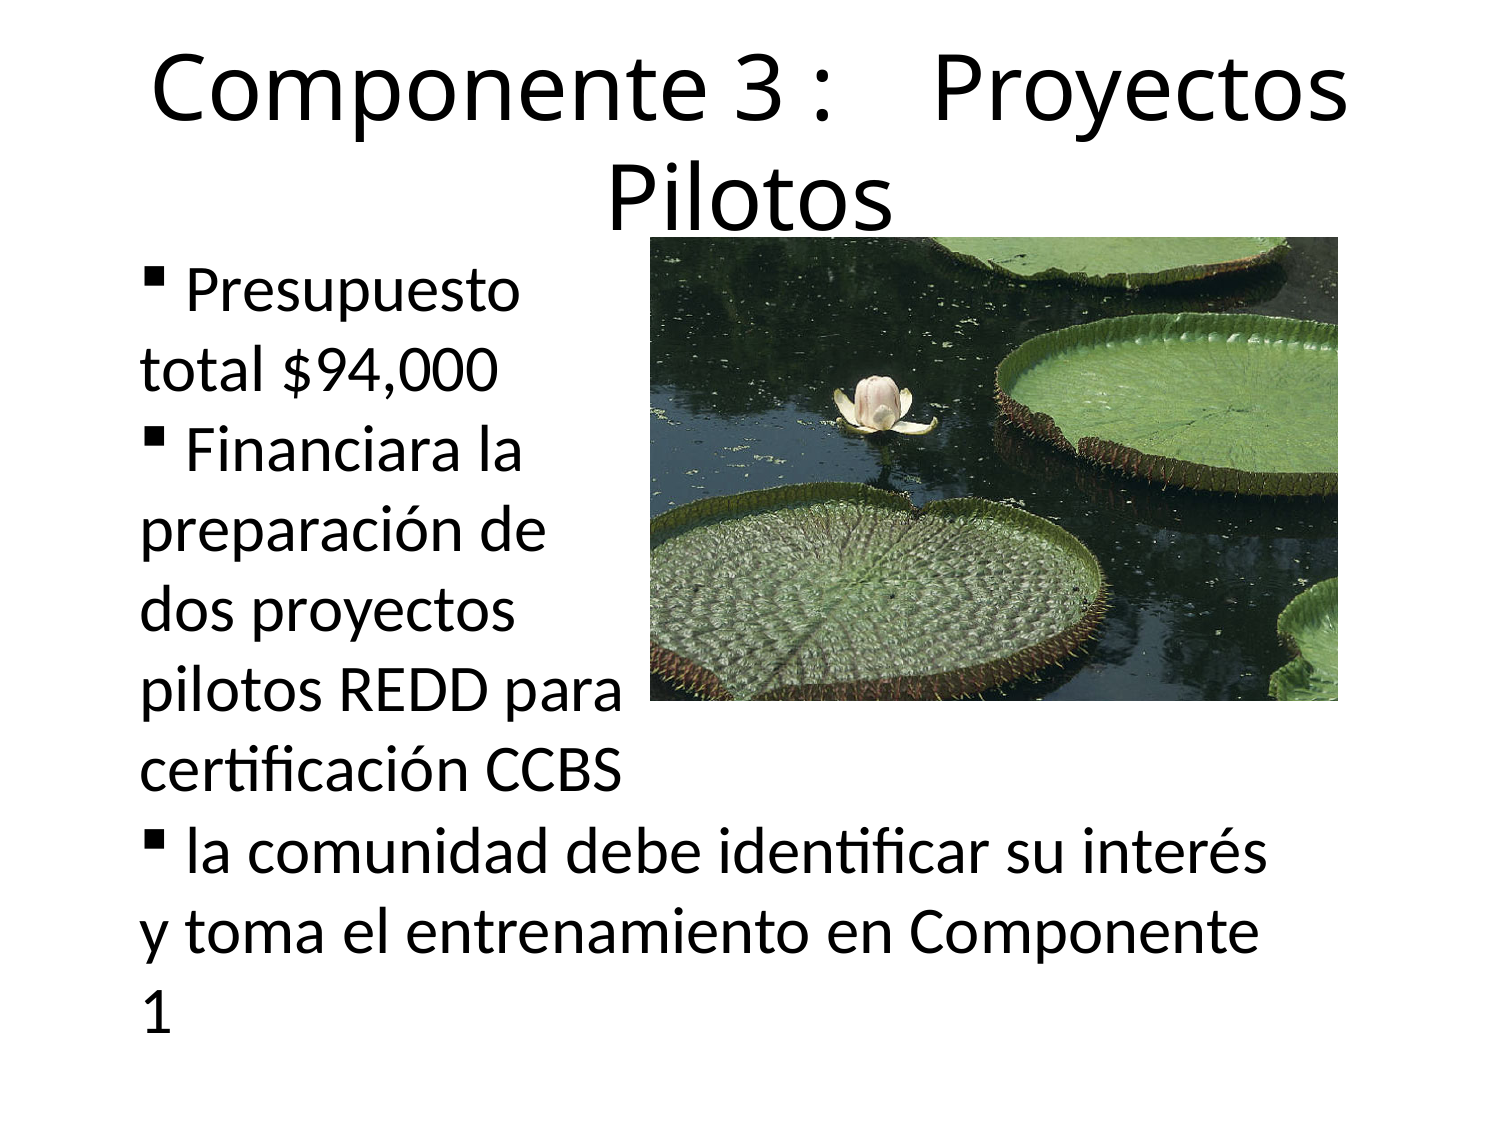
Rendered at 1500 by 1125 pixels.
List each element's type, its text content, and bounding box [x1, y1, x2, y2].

text_box la comunidad debe identificar su interés y toma el entrenamiento en Componente 1 [125, 799, 1288, 1055]
title Componente 3 : Proyectos Pilotos [75, 45, 1425, 233]
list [649, 237, 1338, 701]
text_box Presupuesto total $94,000 Financiara la preparación de dos proyectos pilotos REDD para certificación CCBS [124, 237, 663, 812]
